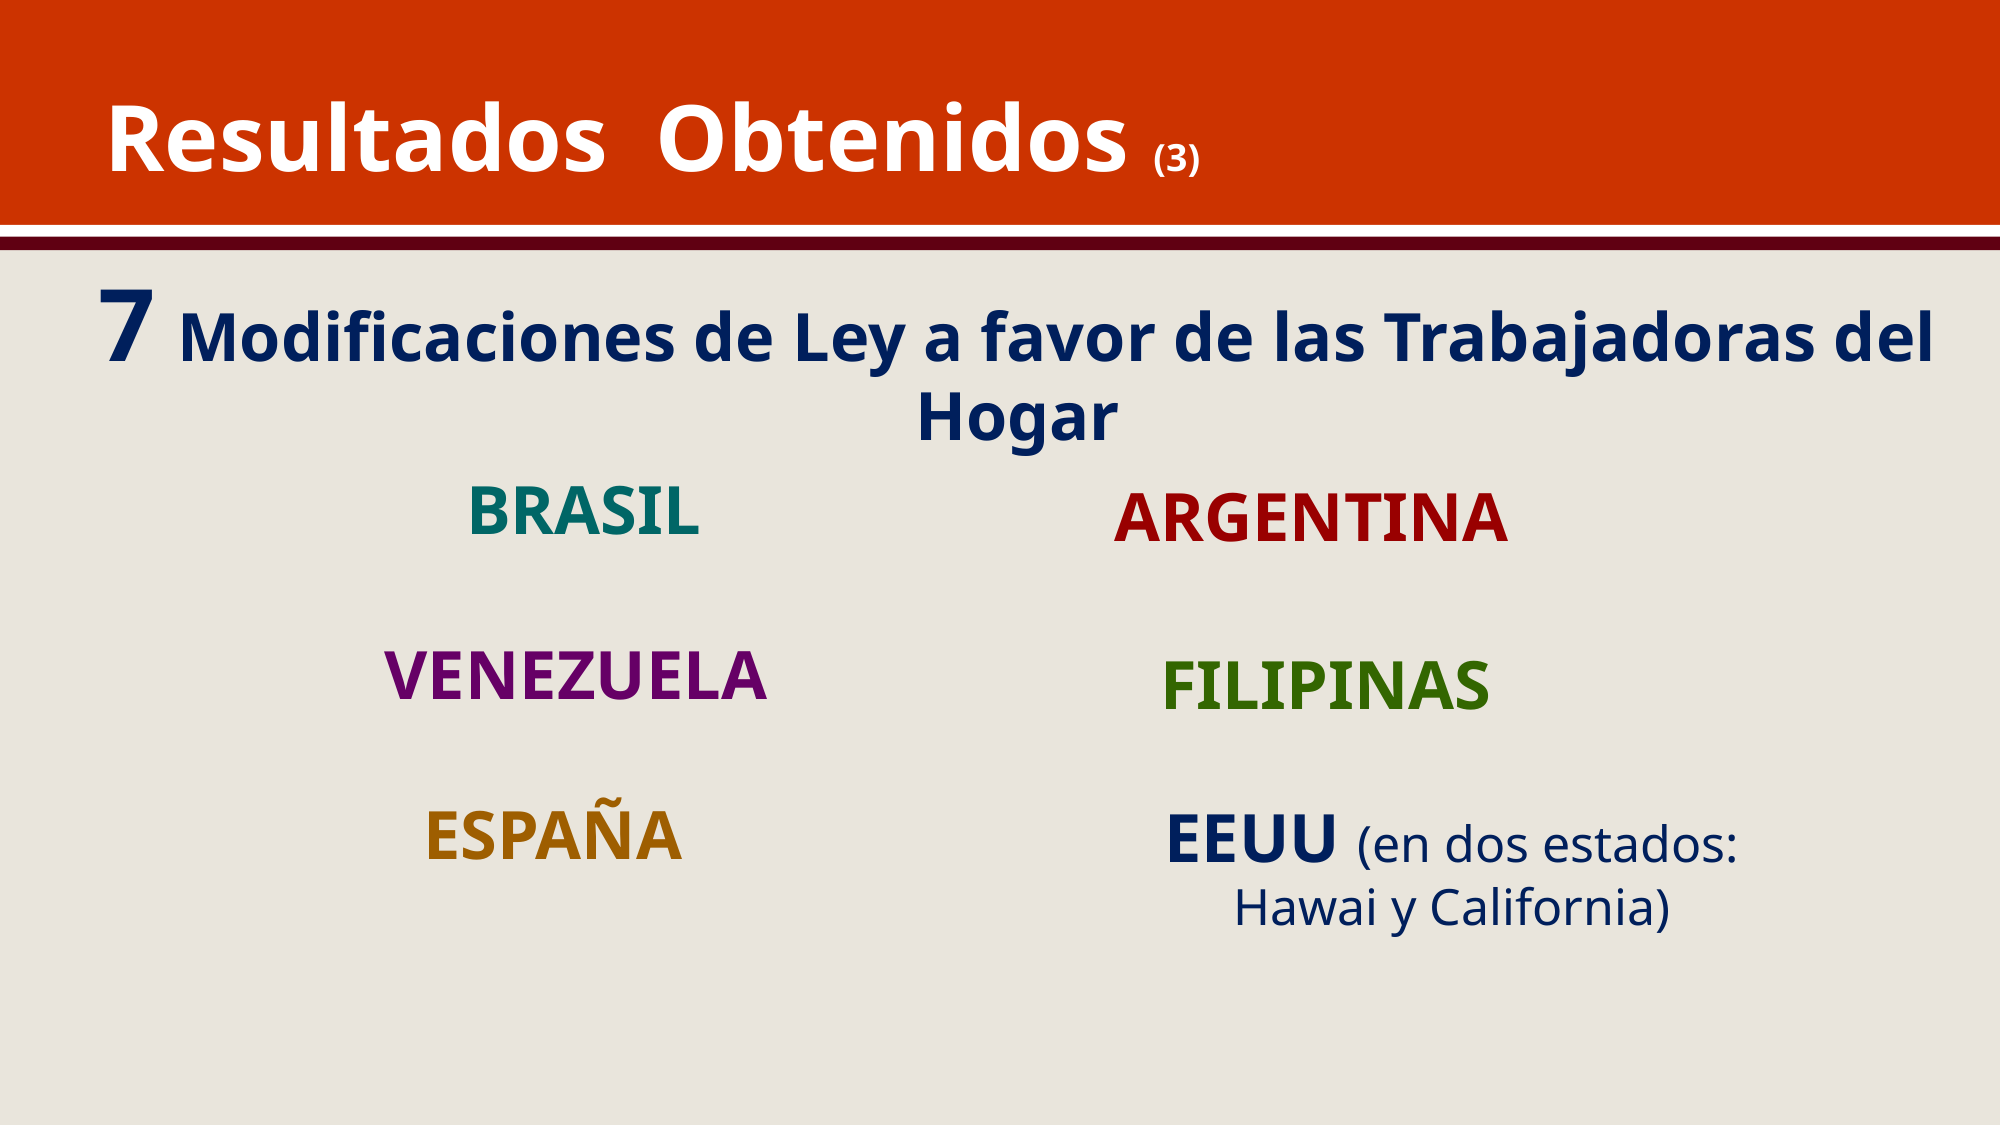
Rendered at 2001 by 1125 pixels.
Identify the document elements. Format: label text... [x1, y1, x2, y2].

text_box ESPAÑA [270, 783, 836, 883]
title Resultados Obtenidos (3) [89, 29, 1840, 200]
text_box BRASIL [301, 458, 867, 558]
text_box ARGENTINA [1029, 465, 1595, 565]
text_box FILIPINAS [1043, 633, 1609, 733]
list 7 Modificaciones de Ley a favor de las Trabajadoras del Hogar [73, 267, 1962, 469]
text_box EEUU (en dos estados: Hawai y California) [1076, 816, 1828, 915]
text_box VENEZUELA [293, 623, 859, 723]
